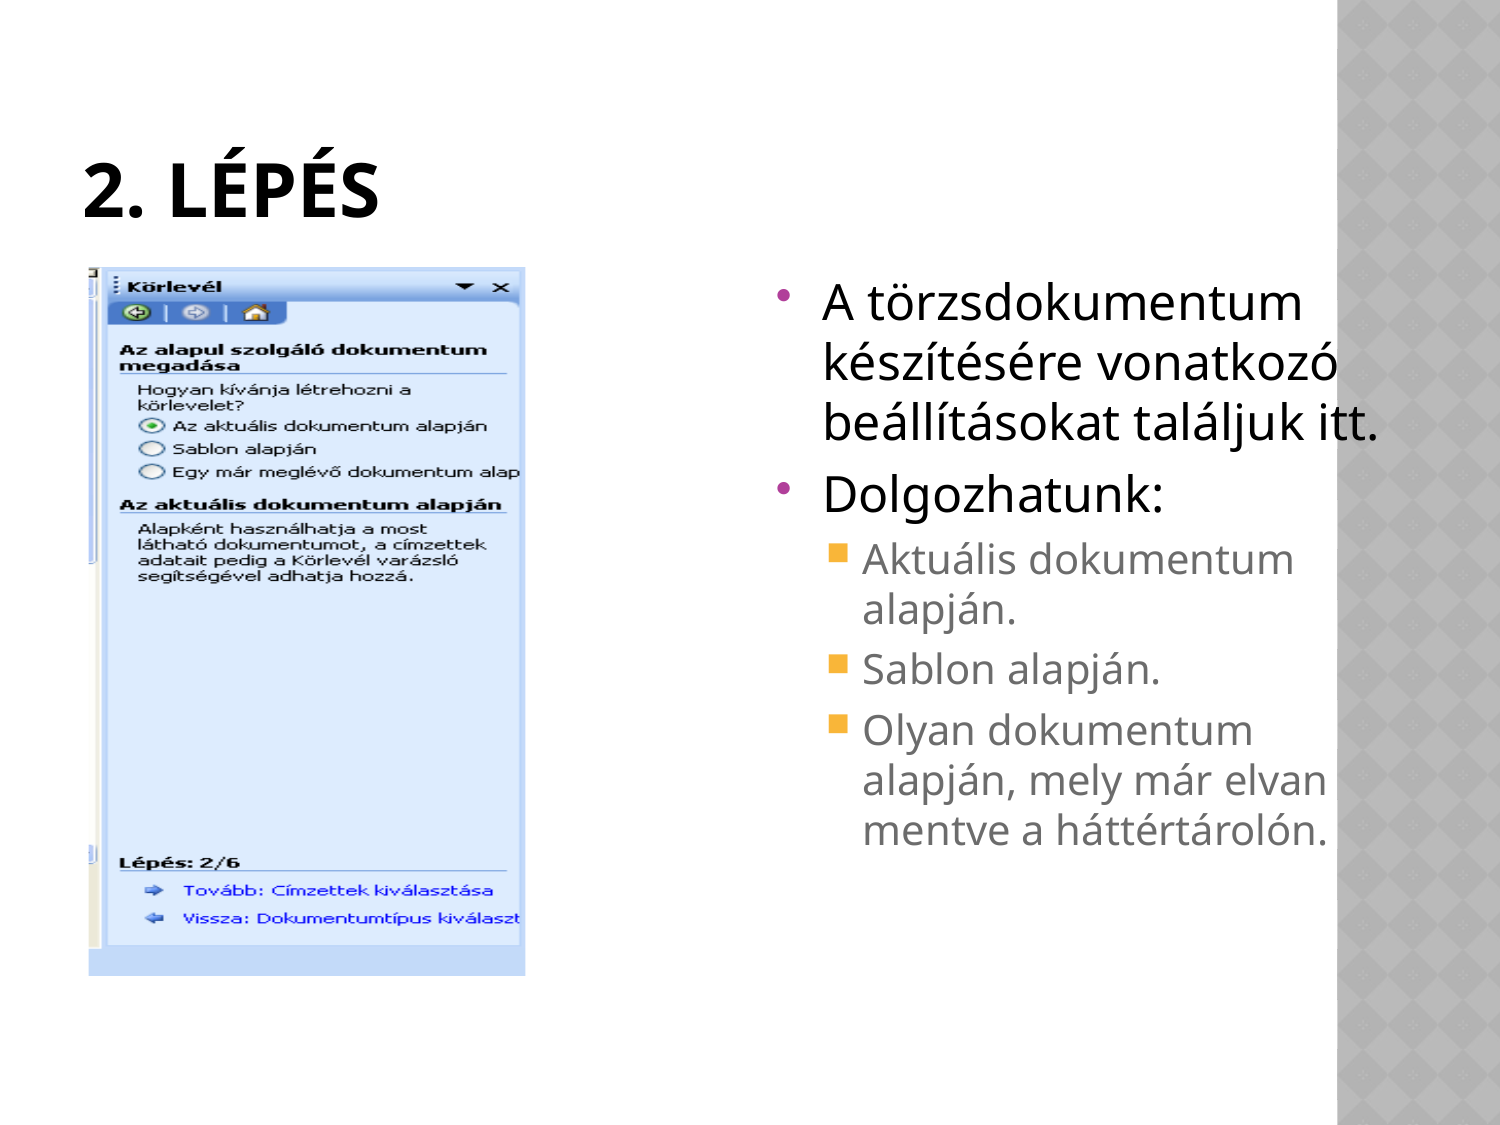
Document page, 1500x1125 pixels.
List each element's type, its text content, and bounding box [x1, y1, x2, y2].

title 2. LÉPÉS [75, 45, 1425, 233]
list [88, 266, 526, 977]
list A törzsdokumentum készítésére vonatkozó beállításokat találjuk itt. Dolgozhatunk: Aktuális dokumentum alapján. Sablon alapján. Olyan dokumentum alapján, mely már elvan mentve a háttértárolón. [762, 262, 1426, 1006]
